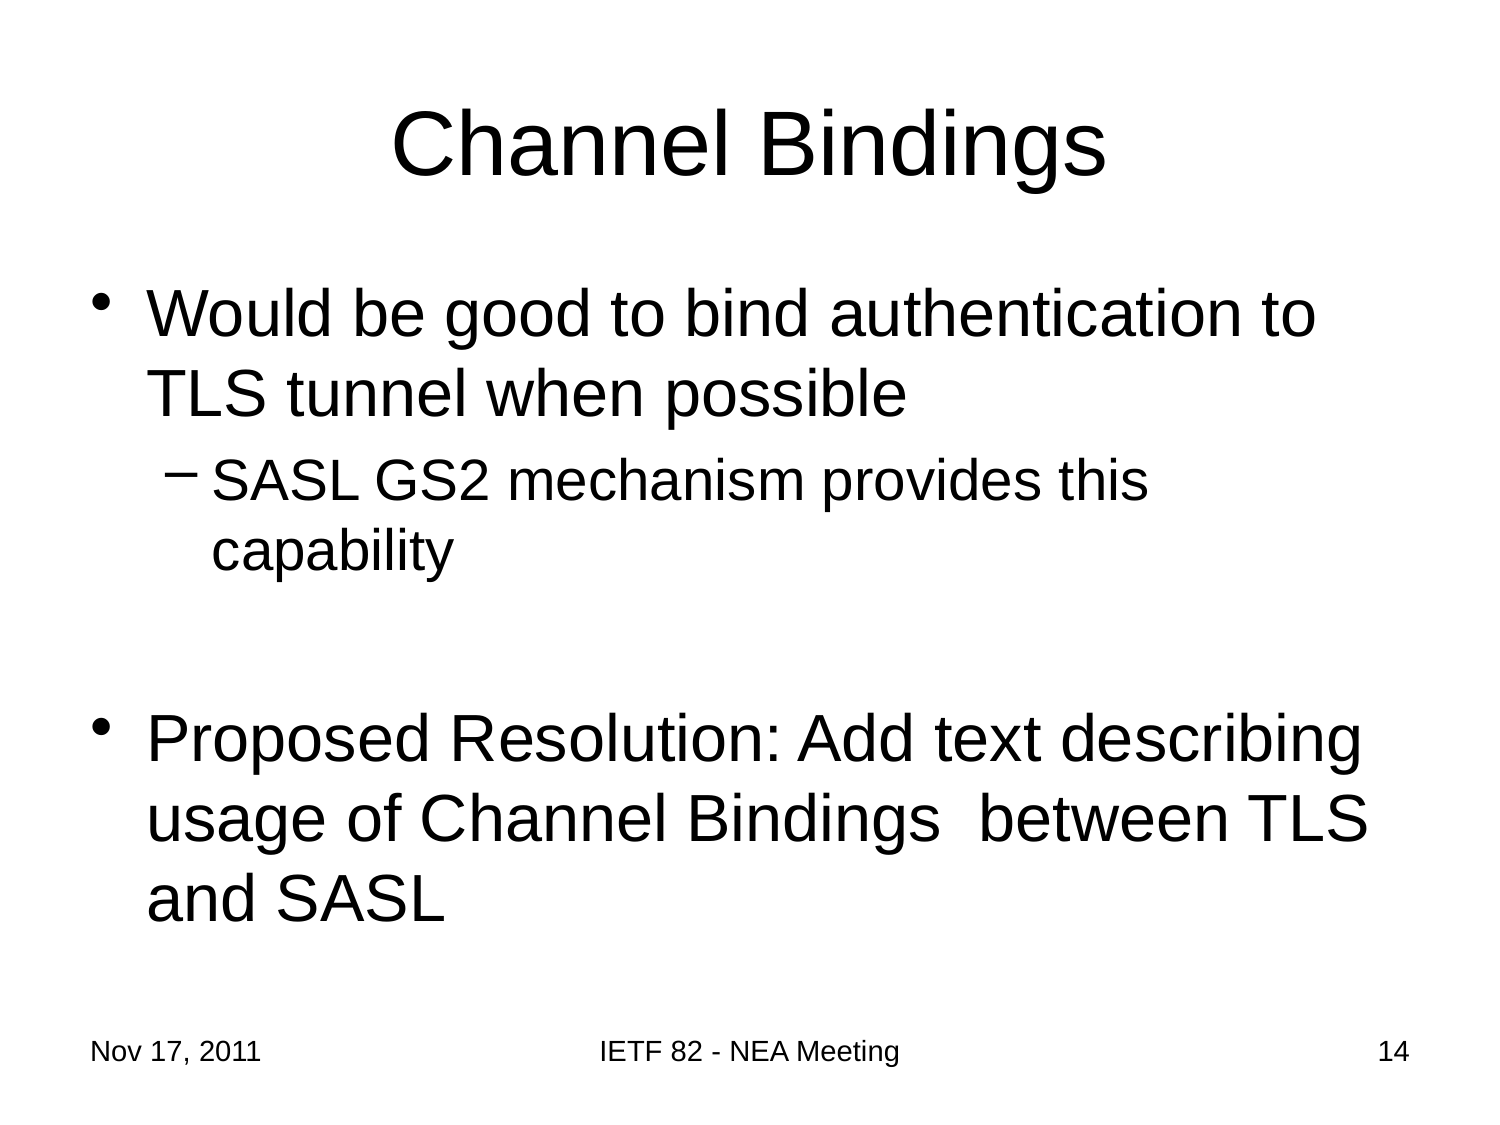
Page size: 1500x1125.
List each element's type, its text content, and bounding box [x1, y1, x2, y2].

footer IETF 82 - NEA Meeting [512, 1024, 988, 1103]
slide_number 14 [1074, 1024, 1426, 1103]
title Channel Bindings [74, 44, 1426, 233]
list Would be good to bind authentication to TLS tunnel when possible SASL GS2 mechanism provides this capability Proposed Resolution: Add text describing usage of Channel Bindings between TLS and SASL [74, 262, 1426, 1006]
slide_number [74, 1024, 426, 1103]
